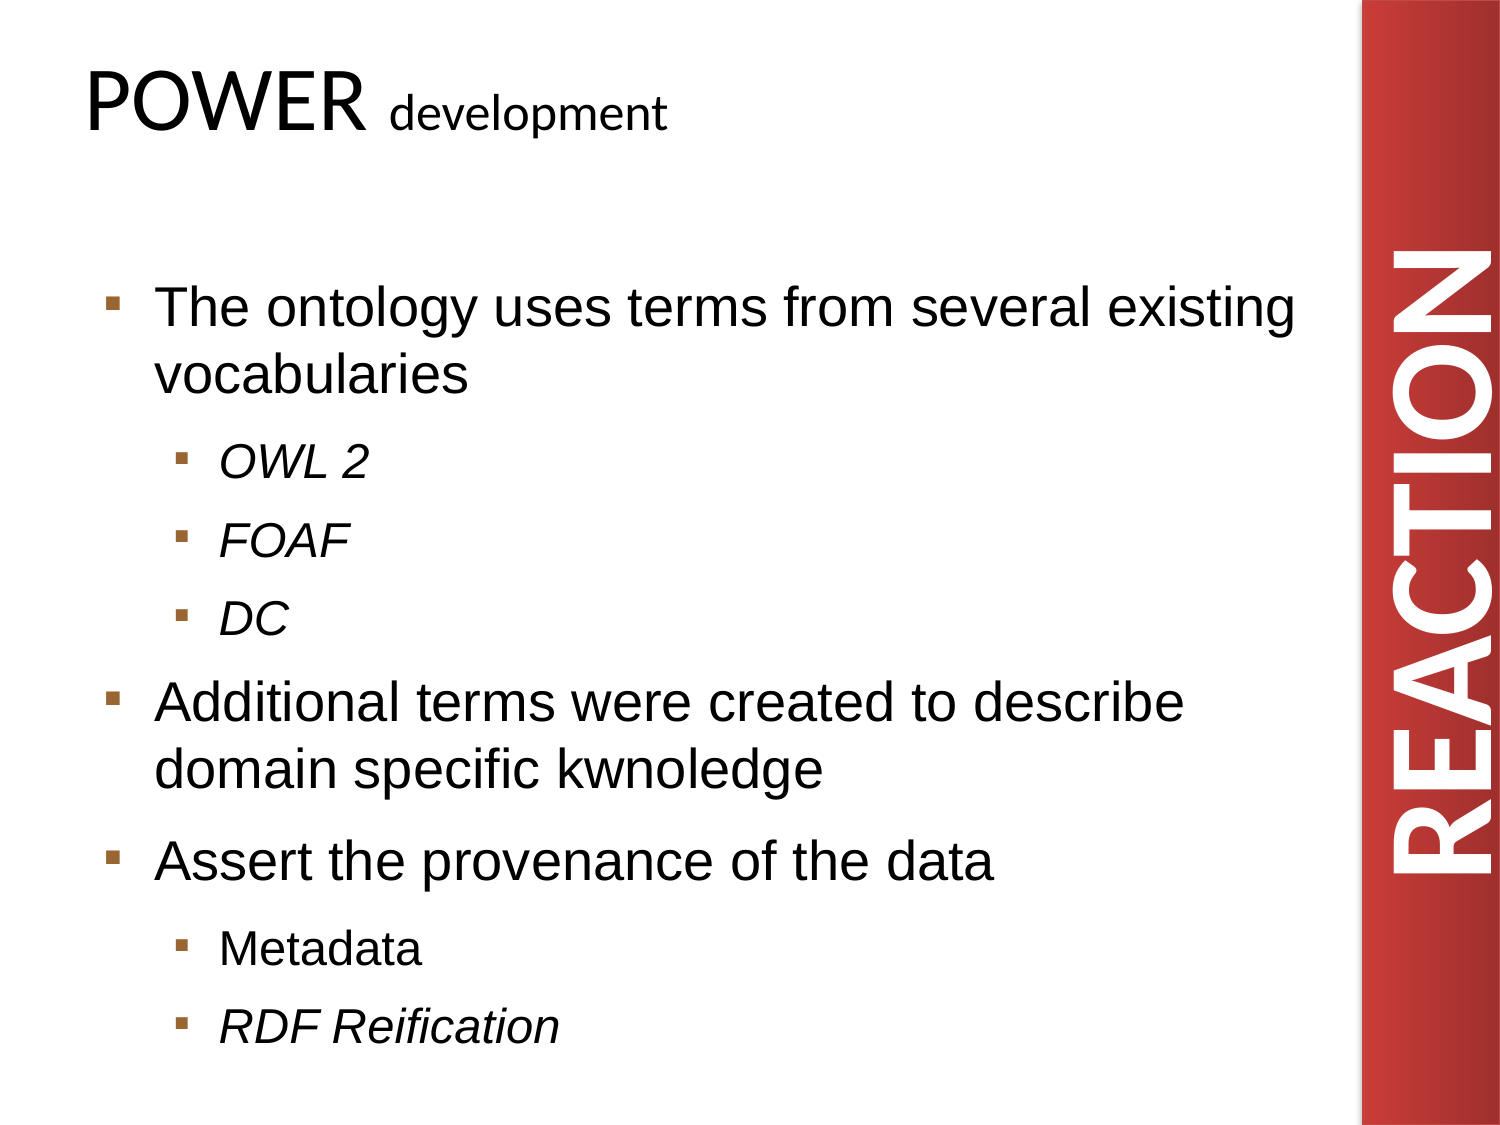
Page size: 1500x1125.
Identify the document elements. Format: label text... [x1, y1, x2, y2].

list The ontology uses terms from several existing vocabularies OWL 2 FOAF DC Additional terms were created to describe domain specific kwnoledge Assert the provenance of the data Metadata RDF Reification [75, 263, 1365, 1064]
title POWER development [69, 6, 1420, 182]
